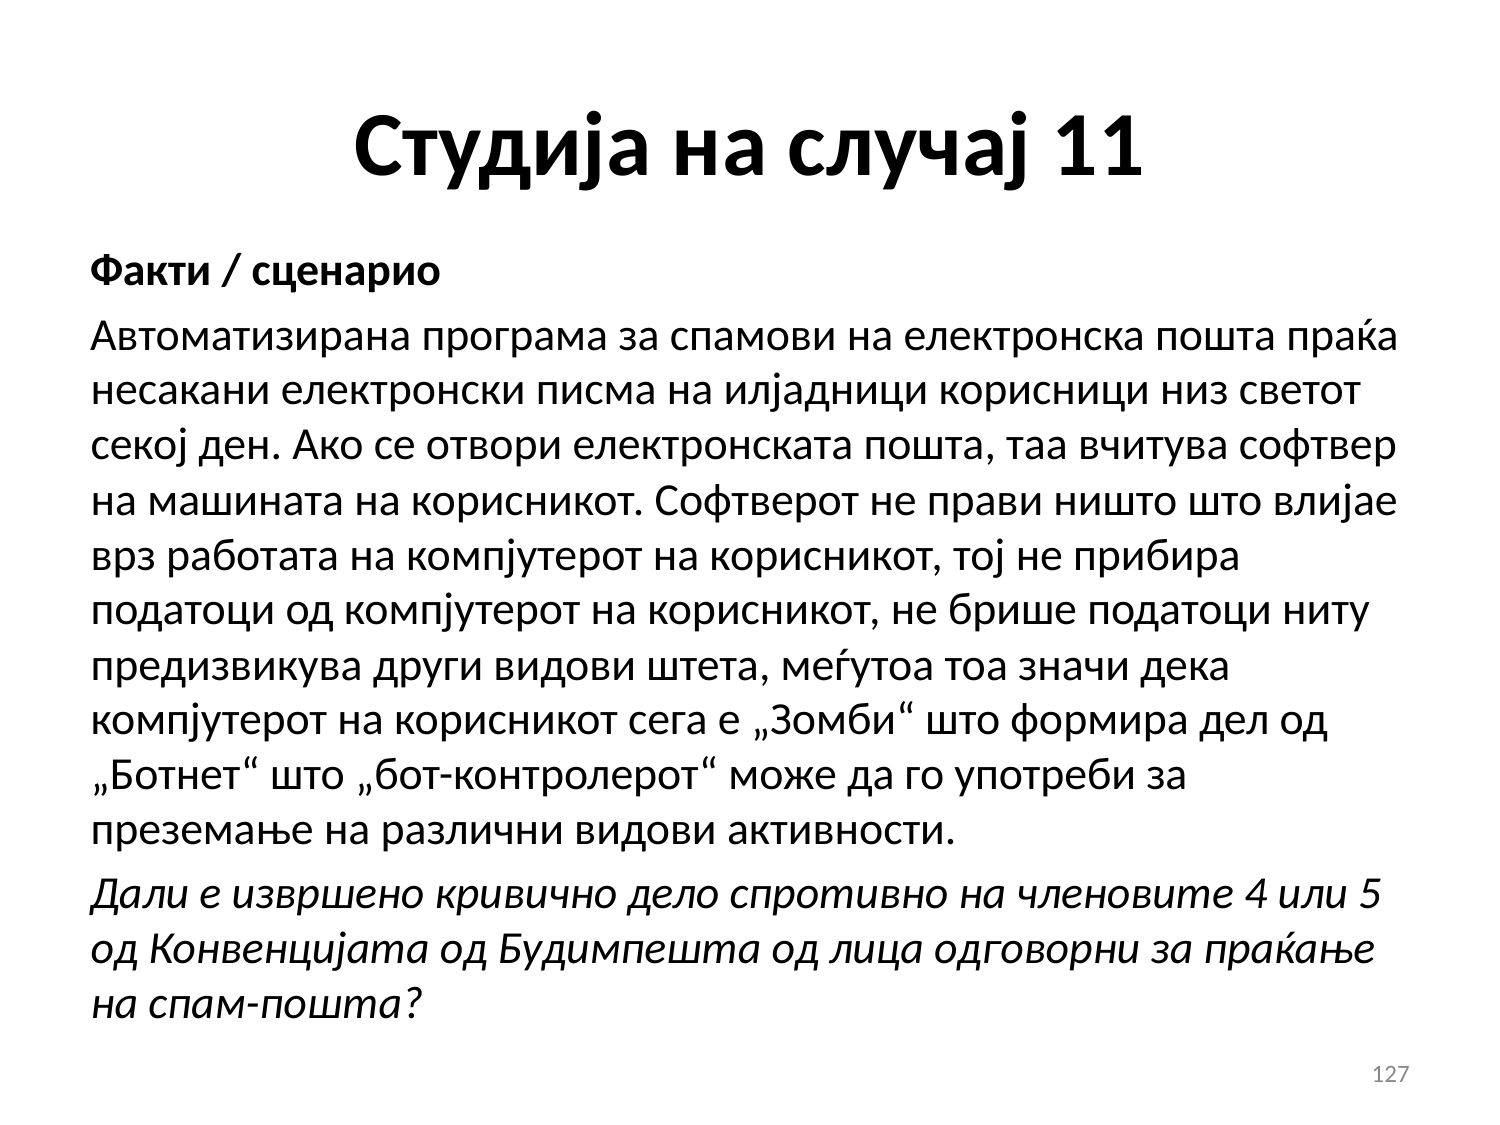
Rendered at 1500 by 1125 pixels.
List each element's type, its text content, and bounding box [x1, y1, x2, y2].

list Факти / сценарио Автоматизирана програма за спамови на електронска пошта праќа несакани електронски писма на илјадници корисници низ светот секој ден. Ако се отвори електронската пошта, таа вчитува софтвер на машината на корисникот. Софтверот не прави ништо што влијае врз работата на компјутерот на корисникот, тој не прибира податоци од компјутерот на корисникот, не брише податоци ниту предизвикува други видови штета, меѓутоа тоа значи дека компјутерот на корисникот сега е „Зомби“ што формира дел од „Ботнет“ што „бот-контролерот“ може да го употреби за преземање на различни видови активности. Дали е извршено кривично дело спротивно на членовите 4 или 5 од Конвенцијата од Будимпешта од лица одговорни за праќање на спам-пошта? [75, 232, 1425, 1048]
slide_number 127 [1074, 1042, 1425, 1103]
title Студија на случај 11 [75, 45, 1425, 232]
